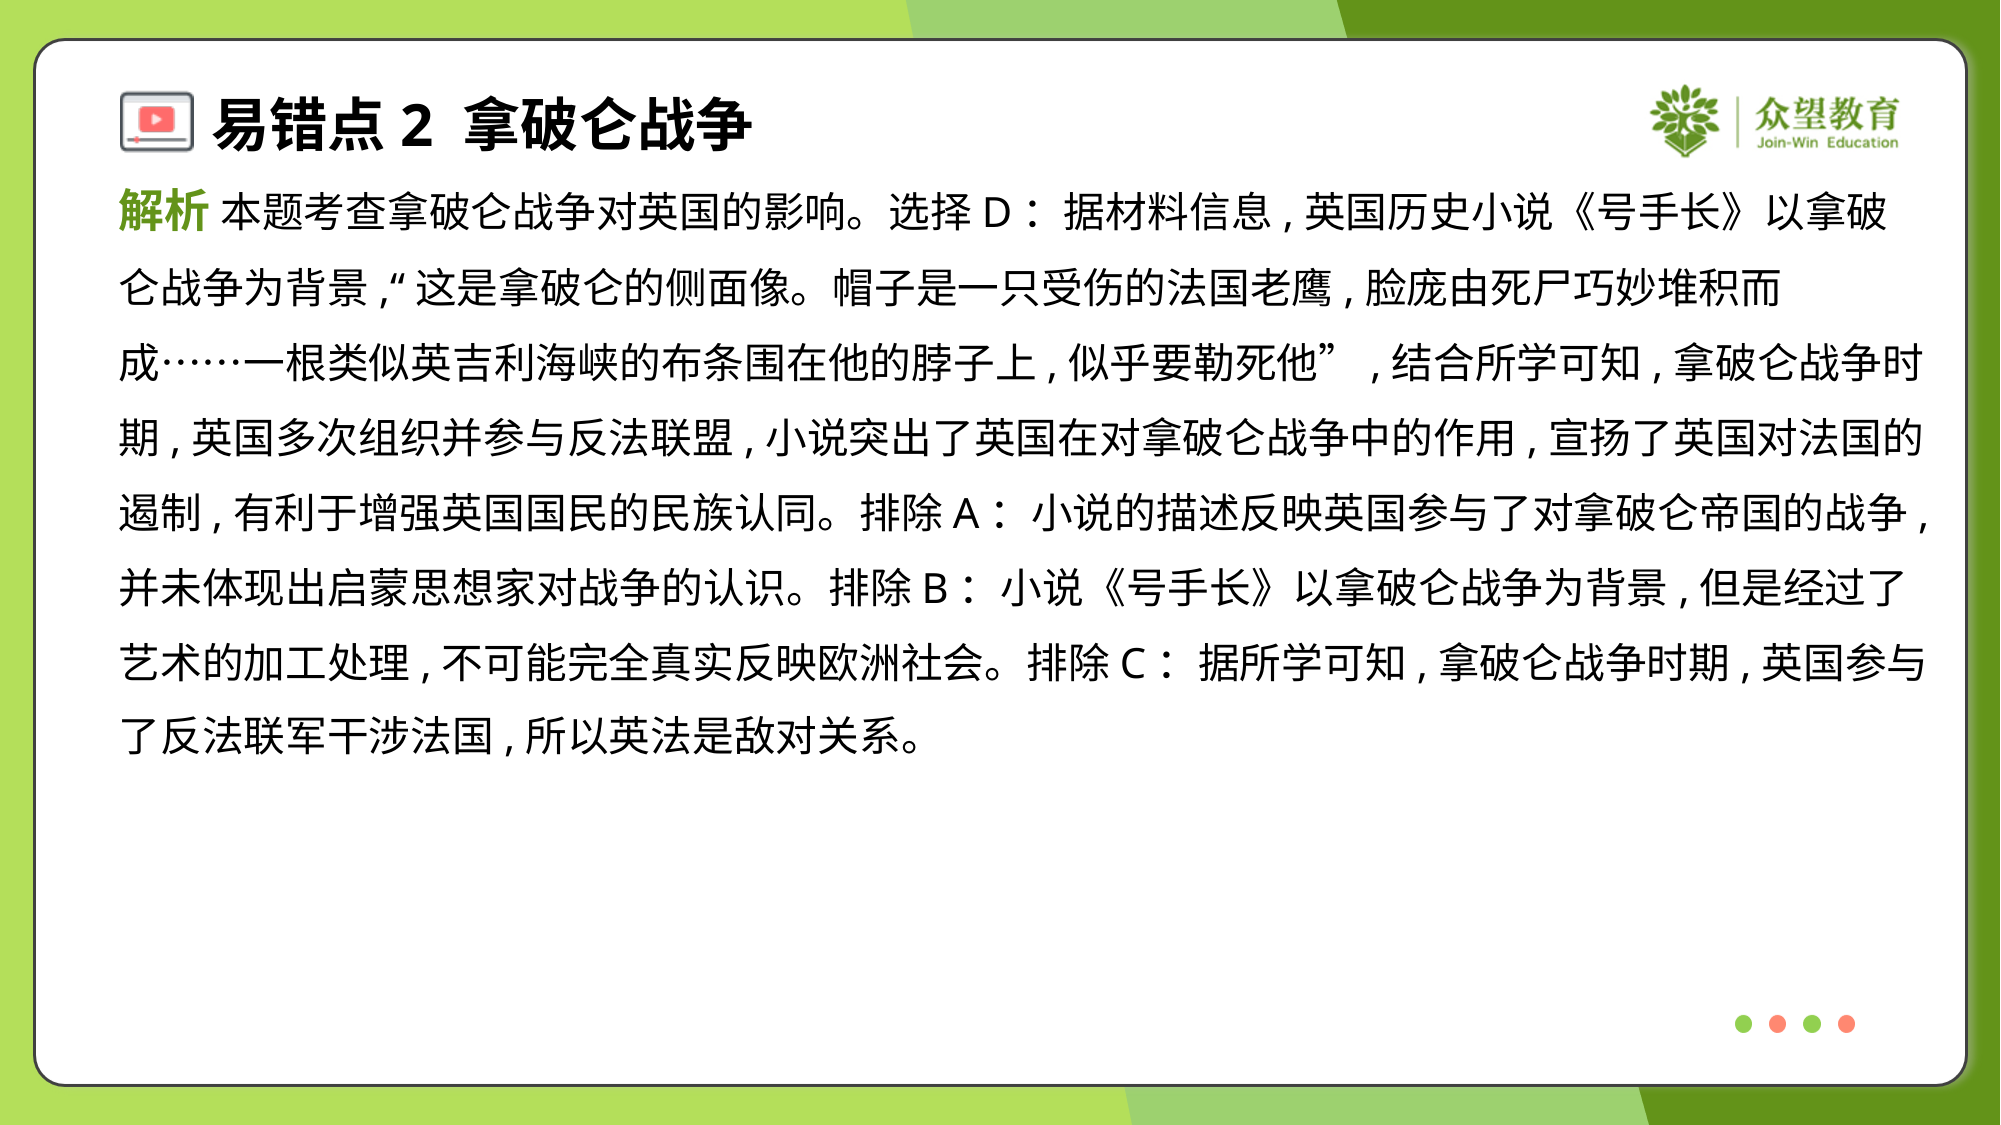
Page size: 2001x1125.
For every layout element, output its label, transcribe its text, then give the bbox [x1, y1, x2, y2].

picture [0, 0, 2000, 1125]
text_box 解析 本题考查拿破仑战争对英国的影响。选择D：据材料信息,英国历史小说《号手长》以拿破 仑战争为背景,“这是拿破仑的侧面像。帽子是一只受伤的法国老鹰,脸庞由死尸巧妙堆积而 成……一根类似英吉利海峡的布条围在他的脖子上,似乎要勒死他”,结合所学可知,拿破仑战争时 期,英国多次组织并参与反法联盟,小说突出了英国在对拿破仑战争中的作用,宣扬了英国对法国的 遏制,有利于增强英国国民的民族认同。排除A：小说的描述反映英国参与了对拿破仑帝国的战争, 并未体现出启蒙思想家对战争的认识。排除B：小说《号手长》以拿破仑战争为背景,但是经过了 艺术的加工处理,不可能完全真实反映欧洲社会。排除C：据所学可知,拿破仑战争时期,英国参与 了反法联军干涉法国,所以英法是敌对关系。 [118, 159, 1883, 752]
